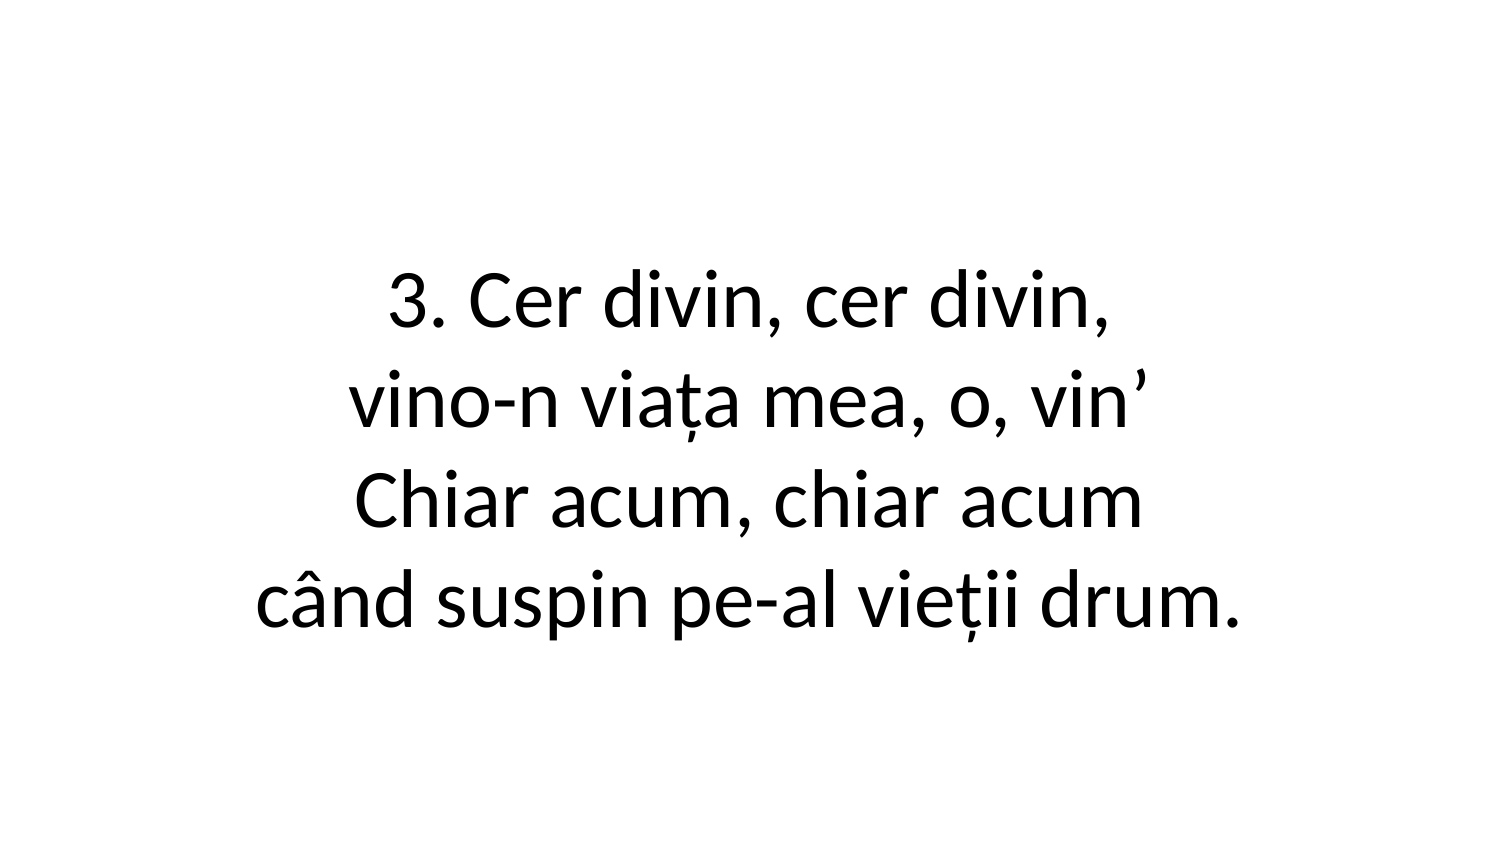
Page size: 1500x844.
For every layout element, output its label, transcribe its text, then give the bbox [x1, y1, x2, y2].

text_box 3. Cer divin, cer divin, vino-n viața mea, o, vin’ Chiar acum, chiar acum când suspin pe-al vieții drum. [240, 192, 1260, 652]
